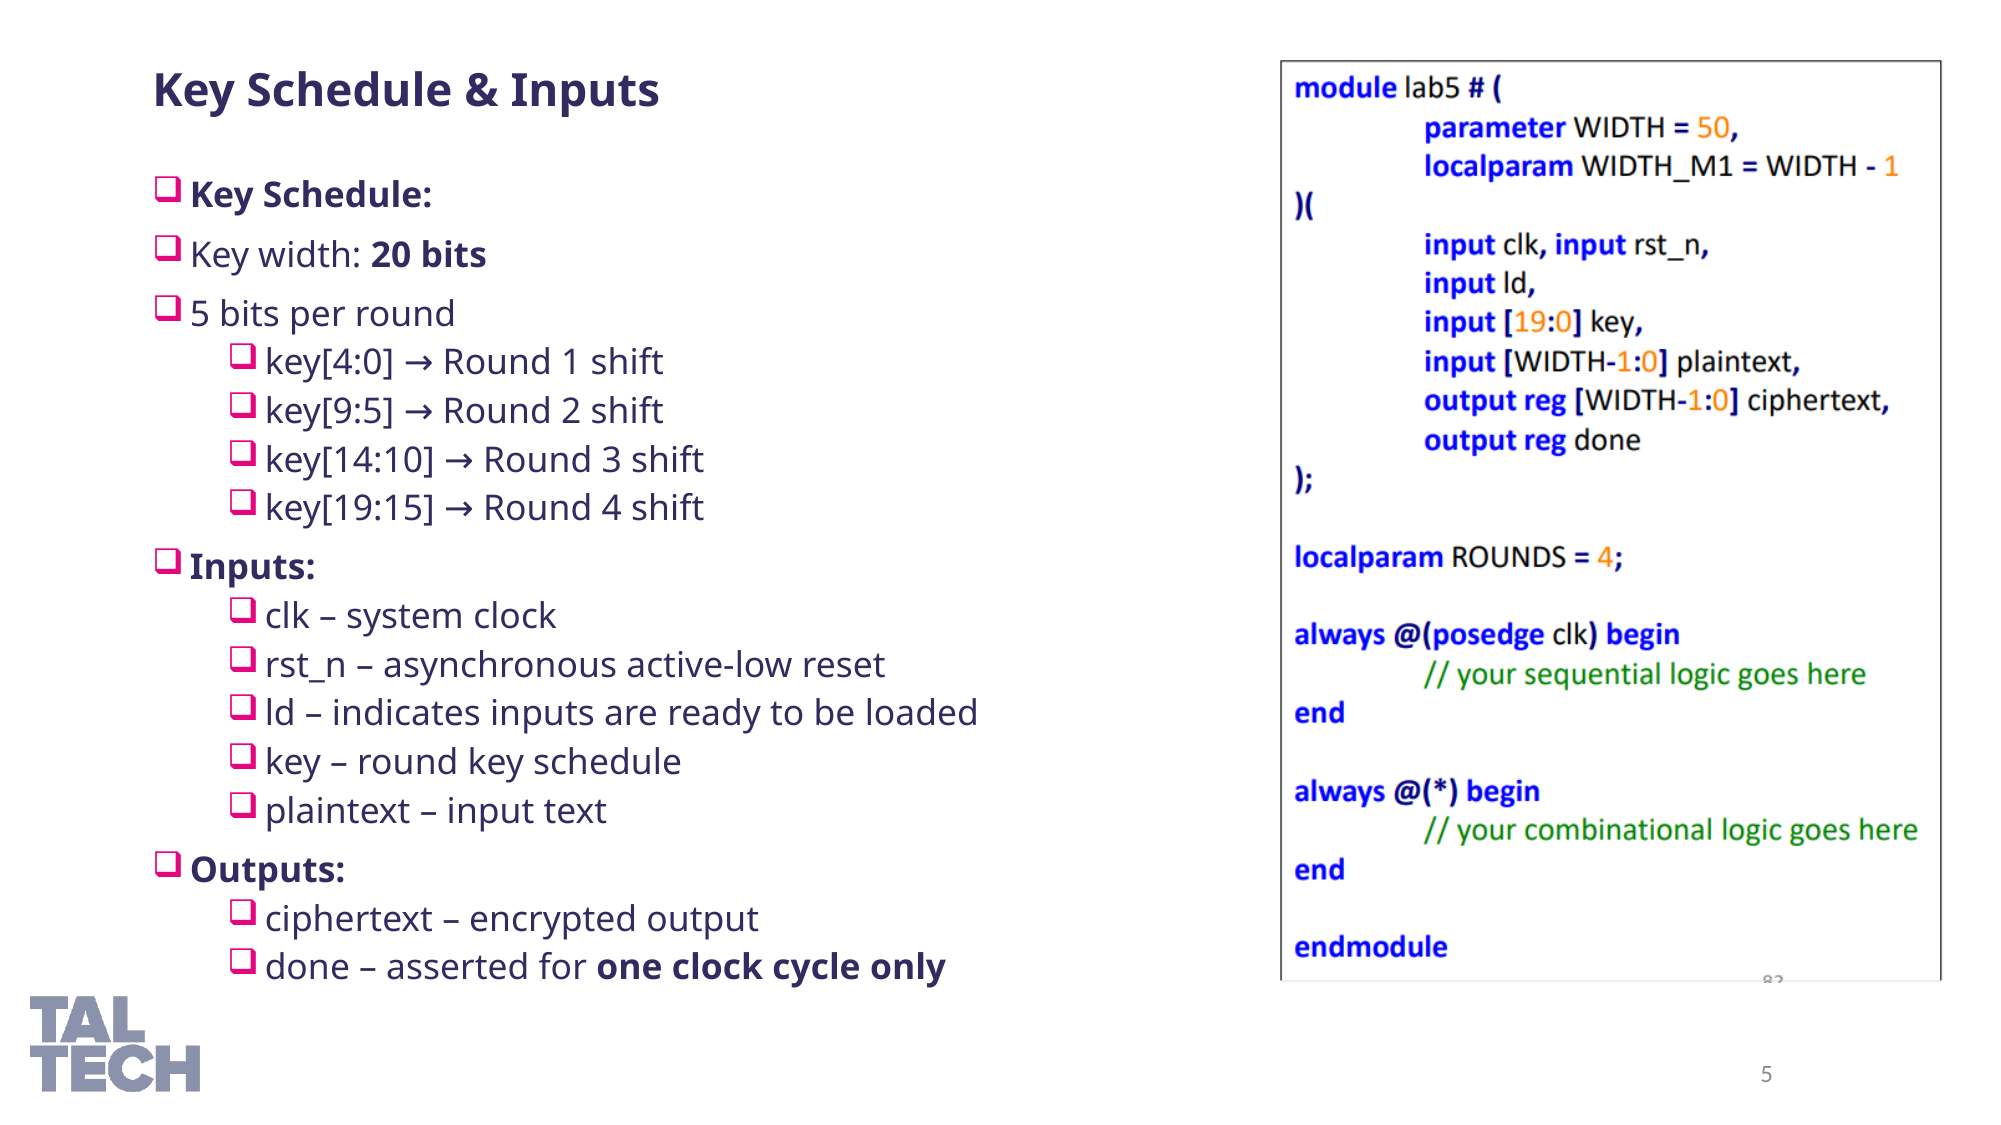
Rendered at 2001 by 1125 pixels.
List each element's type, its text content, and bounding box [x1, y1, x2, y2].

list Key Schedule: Key width: 20 bits 5 bits per round key[4:0] → Round 1 shift key[9:5] → Round 2 shift key[14:10] → Round 3 shift key[19:15] → Round 4 shift Inputs: clk – system clock rst_n – asynchronous active-low reset ld – indicates inputs are ready to be loaded key – round key schedule plaintext – input text Outputs: ciphertext – encrypted output done – asserted for one clock cycle only [137, 169, 1261, 1014]
picture [25, 990, 204, 1097]
title Key Schedule & Inputs [137, 59, 1277, 187]
picture [1277, 59, 1944, 983]
slide_number 5 [1338, 1042, 1789, 1103]
